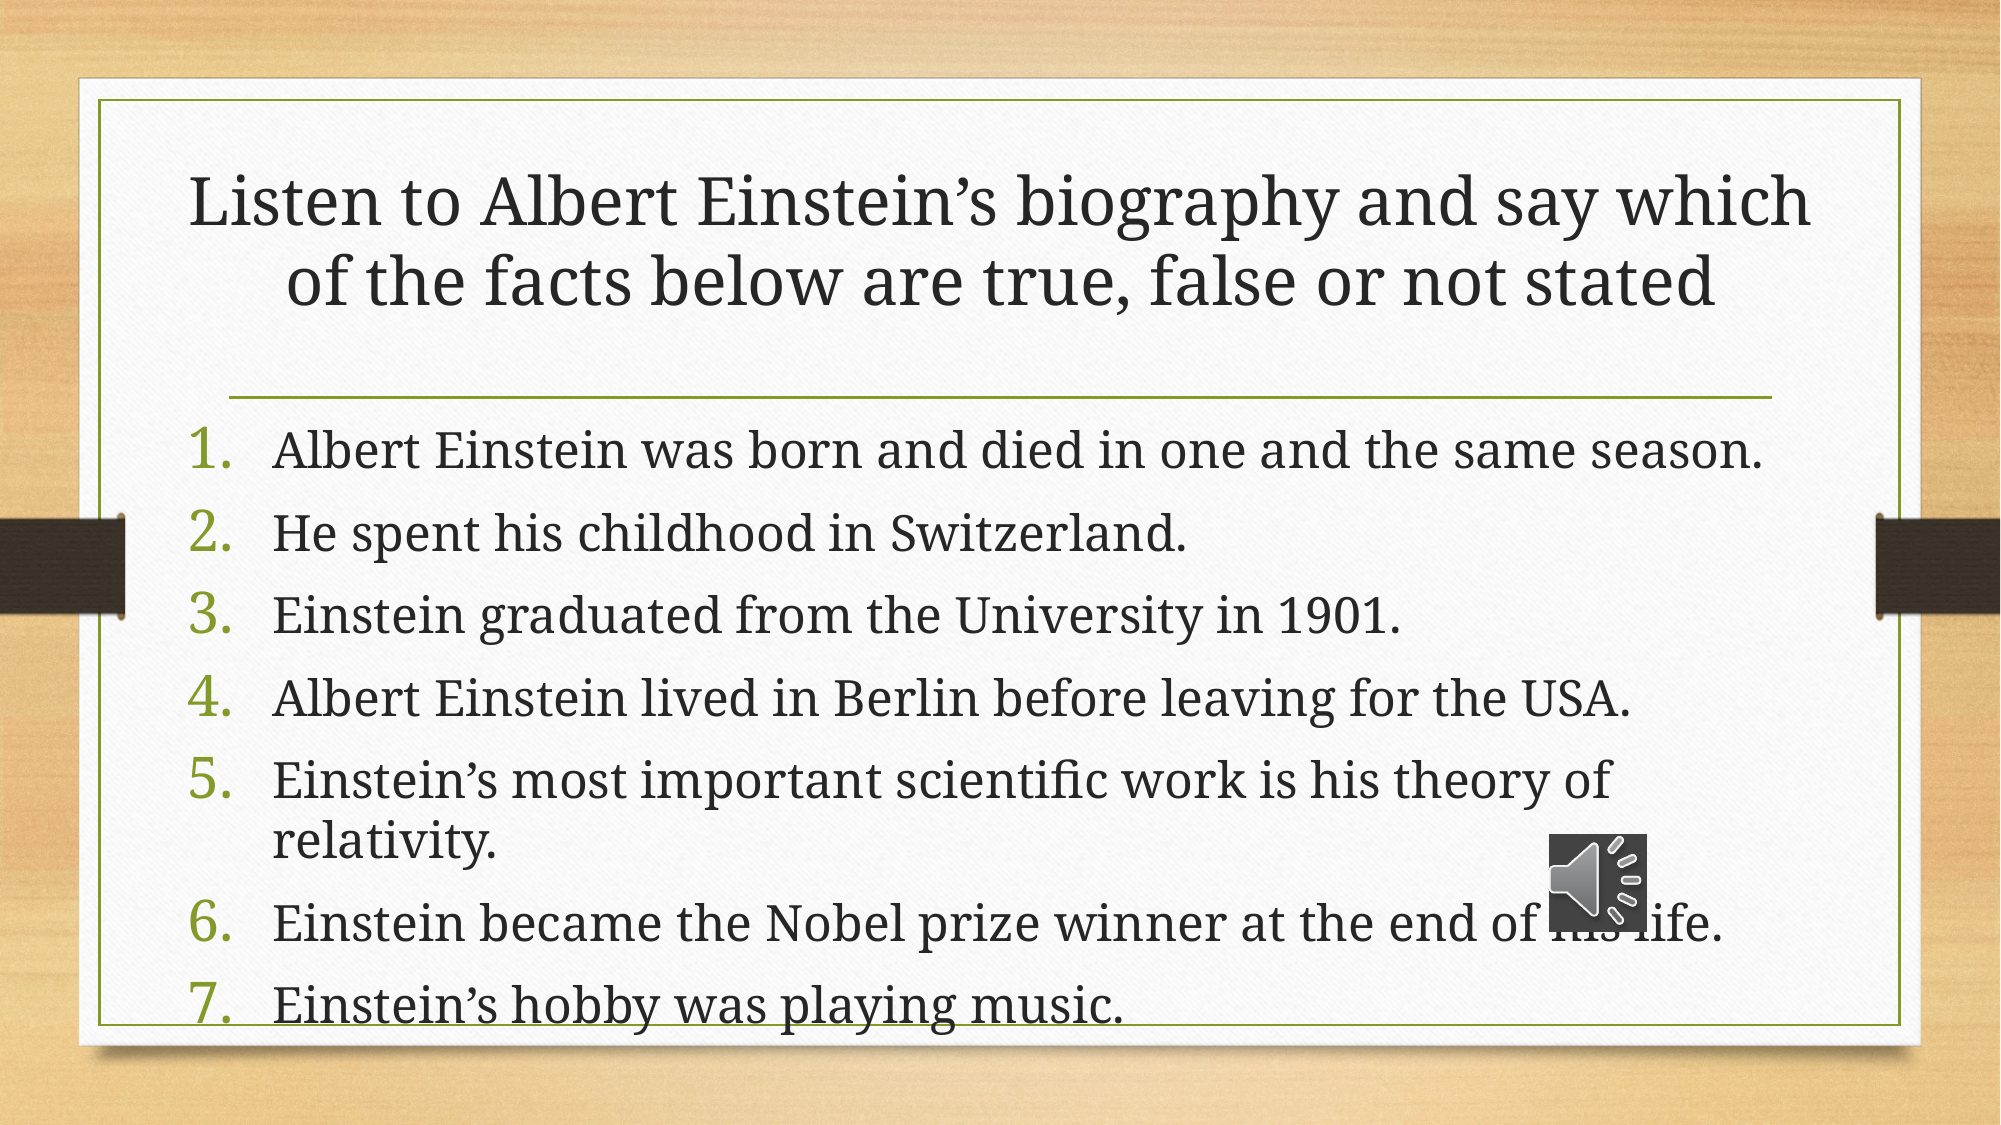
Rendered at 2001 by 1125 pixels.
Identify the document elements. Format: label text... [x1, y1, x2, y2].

title Listen to Albert Einstein’s biography and say which of the facts below are true, false or not stated [140, 125, 1863, 353]
list Albert Einstein was born and died in one and the same season. He spent his childhood in Switzerland. Einstein graduated from the University in 1901. Albert Einstein lived in Berlin before leaving for the USA. Einstein’s most important scientific work is his theory of relativity. Einstein became the Nobel prize winner at the end of his life. Einstein’s hobby was playing music. [172, 411, 1863, 1014]
picture [0, 0, 2001, 1125]
